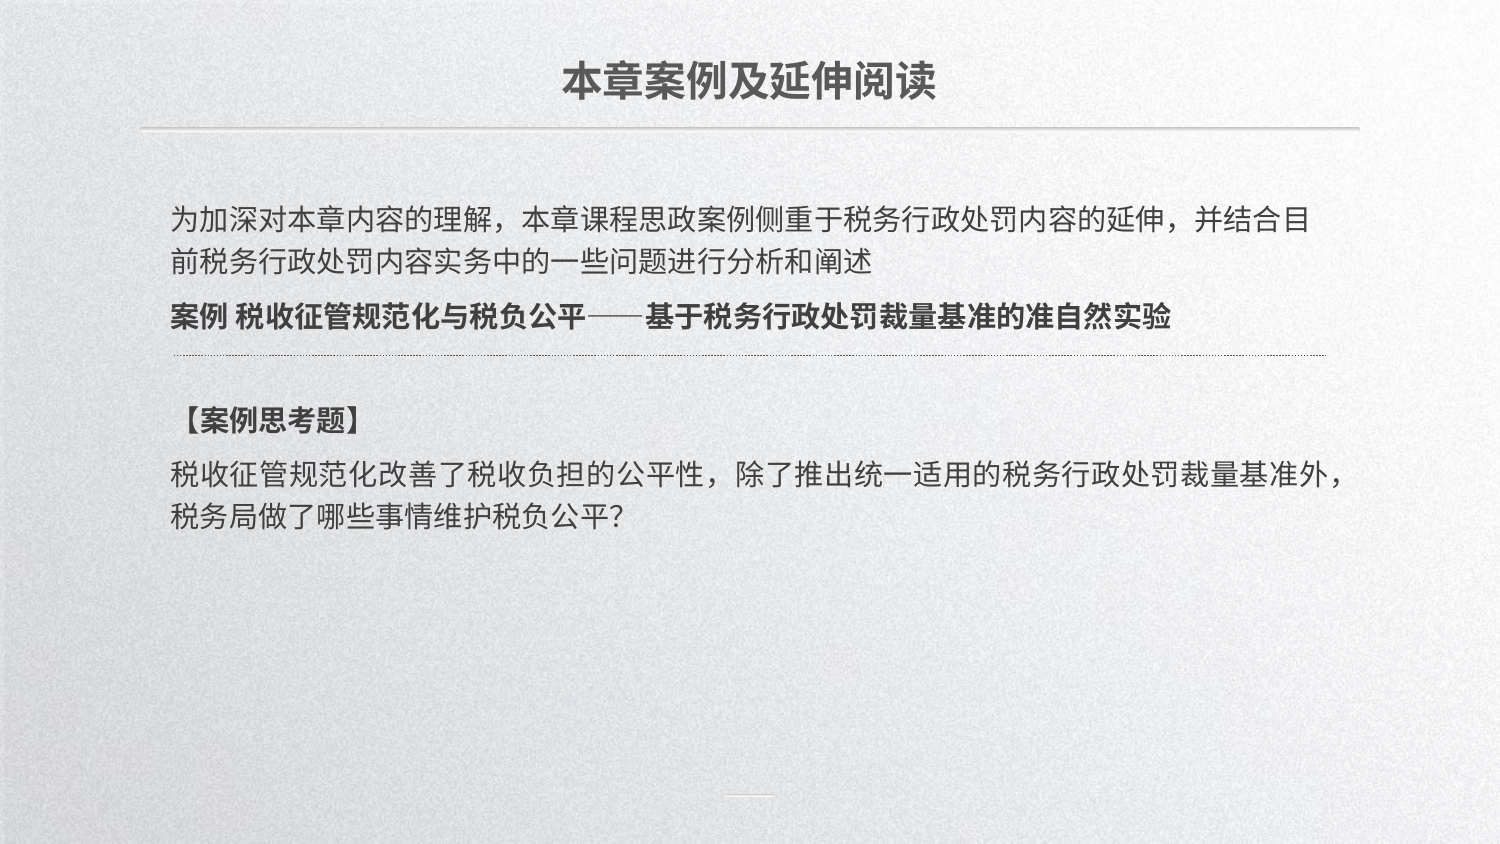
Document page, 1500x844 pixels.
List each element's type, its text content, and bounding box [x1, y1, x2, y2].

text_box 本章案例及延伸阅读 [459, 49, 1038, 111]
text_box 【案例思考题】 税收征管规范化改善了税收负担的公平性，除了推出统一适用的税务行政处罚裁量基准外，税务局做了哪些事情维护税负公平？ [159, 389, 1341, 540]
picture [0, 0, 1500, 844]
text_box 为加深对本章内容的理解，本章课程思政案例侧重于税务行政处罚内容的延伸，并结合目前税务行政处罚内容实务中的一些问题进行分析和阐述 案例 税收征管规范化与税负公平——基于税务行政处罚裁量基准的准自然实验 [159, 188, 1341, 339]
